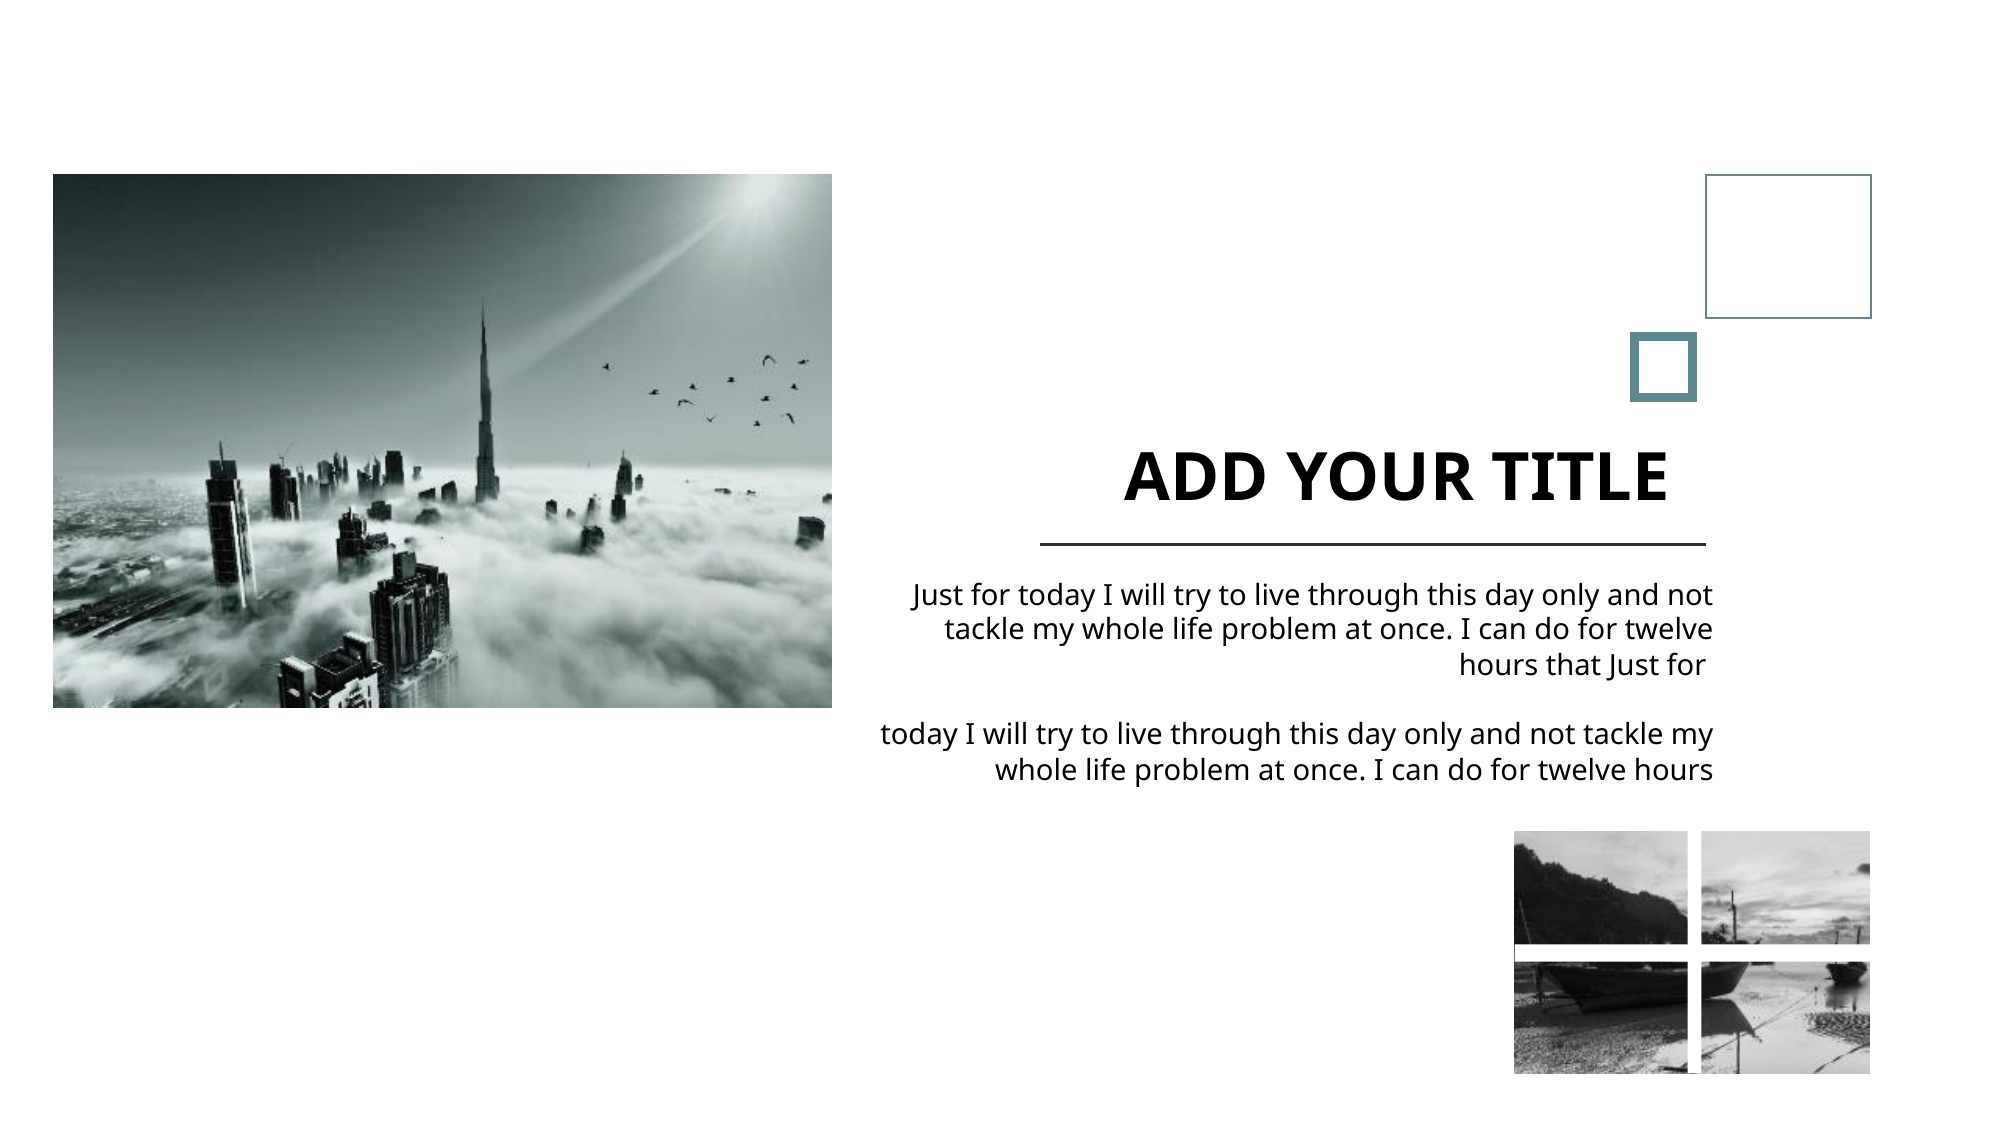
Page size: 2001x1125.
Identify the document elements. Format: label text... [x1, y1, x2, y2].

text_box [1633, 335, 1693, 399]
text_box [1705, 174, 1872, 319]
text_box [1514, 831, 1871, 1074]
text_box Just for today I will try to live through this day only and not tackle my whole life problem at once. I can do for twelve hours that Just for today I will try to live through this day only and not tackle my whole life problem at once. I can do for twelve hours [860, 568, 1729, 829]
text_box ADD YOUR TITLE [1109, 426, 1686, 522]
picture [53, 174, 833, 708]
